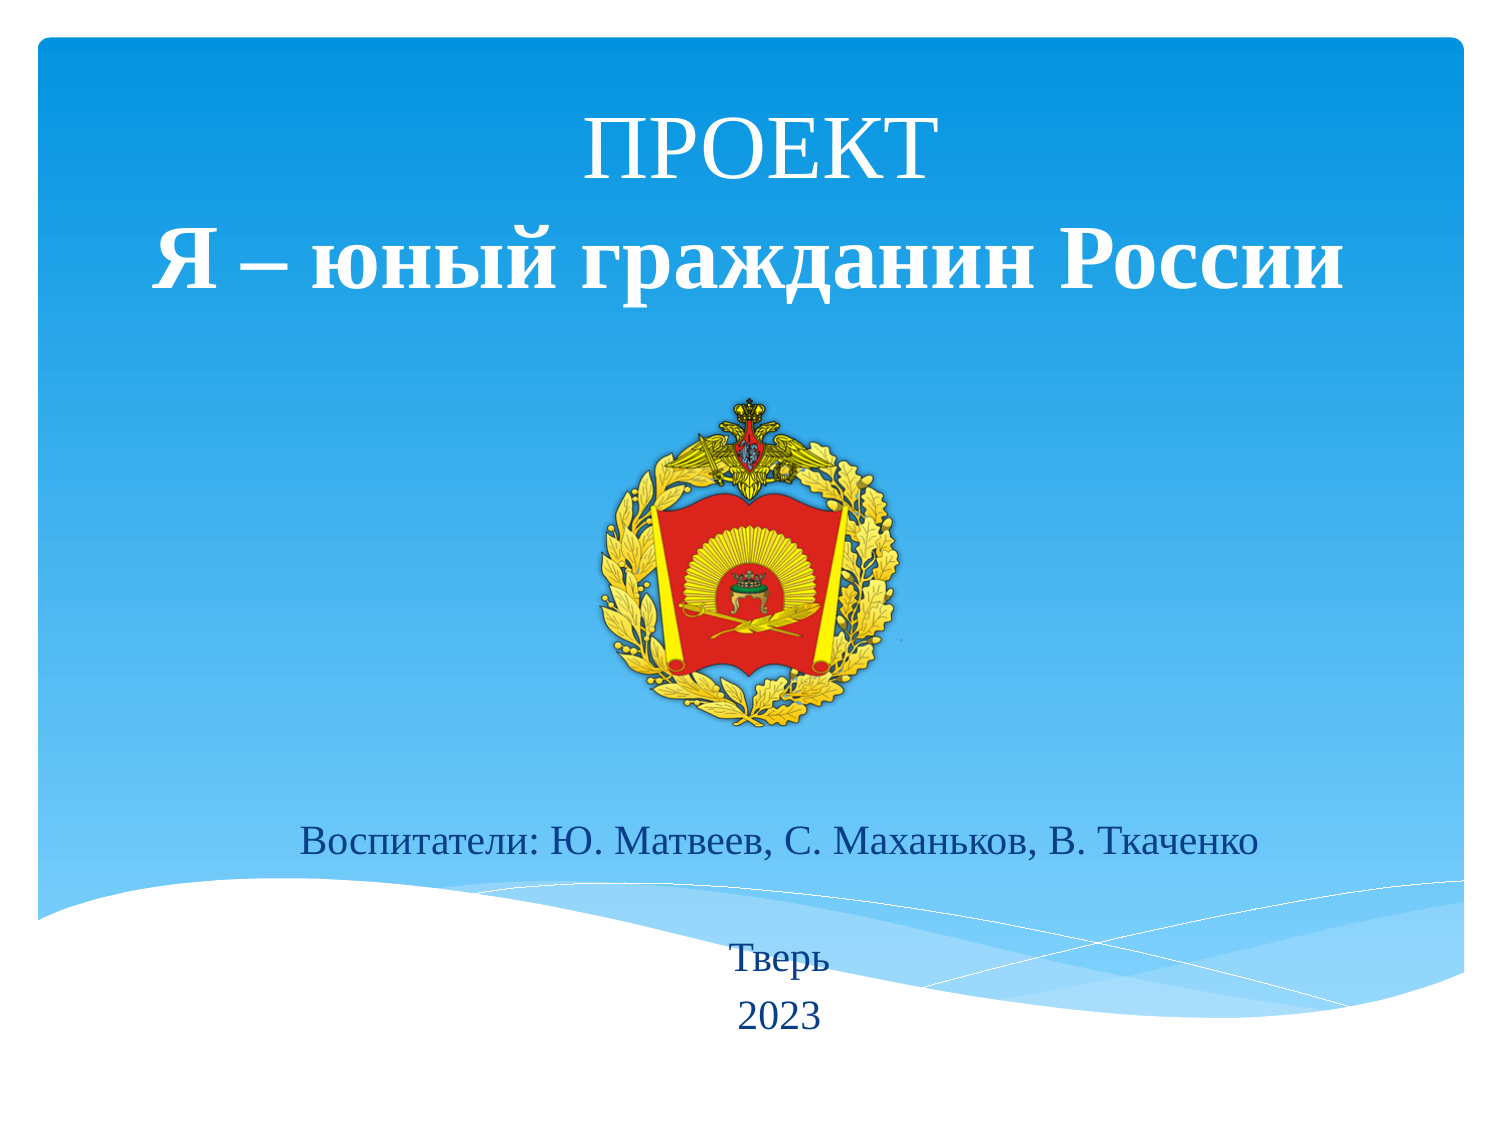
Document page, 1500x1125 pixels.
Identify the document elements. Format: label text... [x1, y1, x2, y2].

subtitle Воспитатели: Ю. Матвеев, С. Маханьков, В. Ткаченко Тверь 2023 [123, 396, 1436, 1059]
title ПРОЕКТ Я – юный гражданин России [112, 42, 1388, 315]
picture [593, 396, 907, 729]
